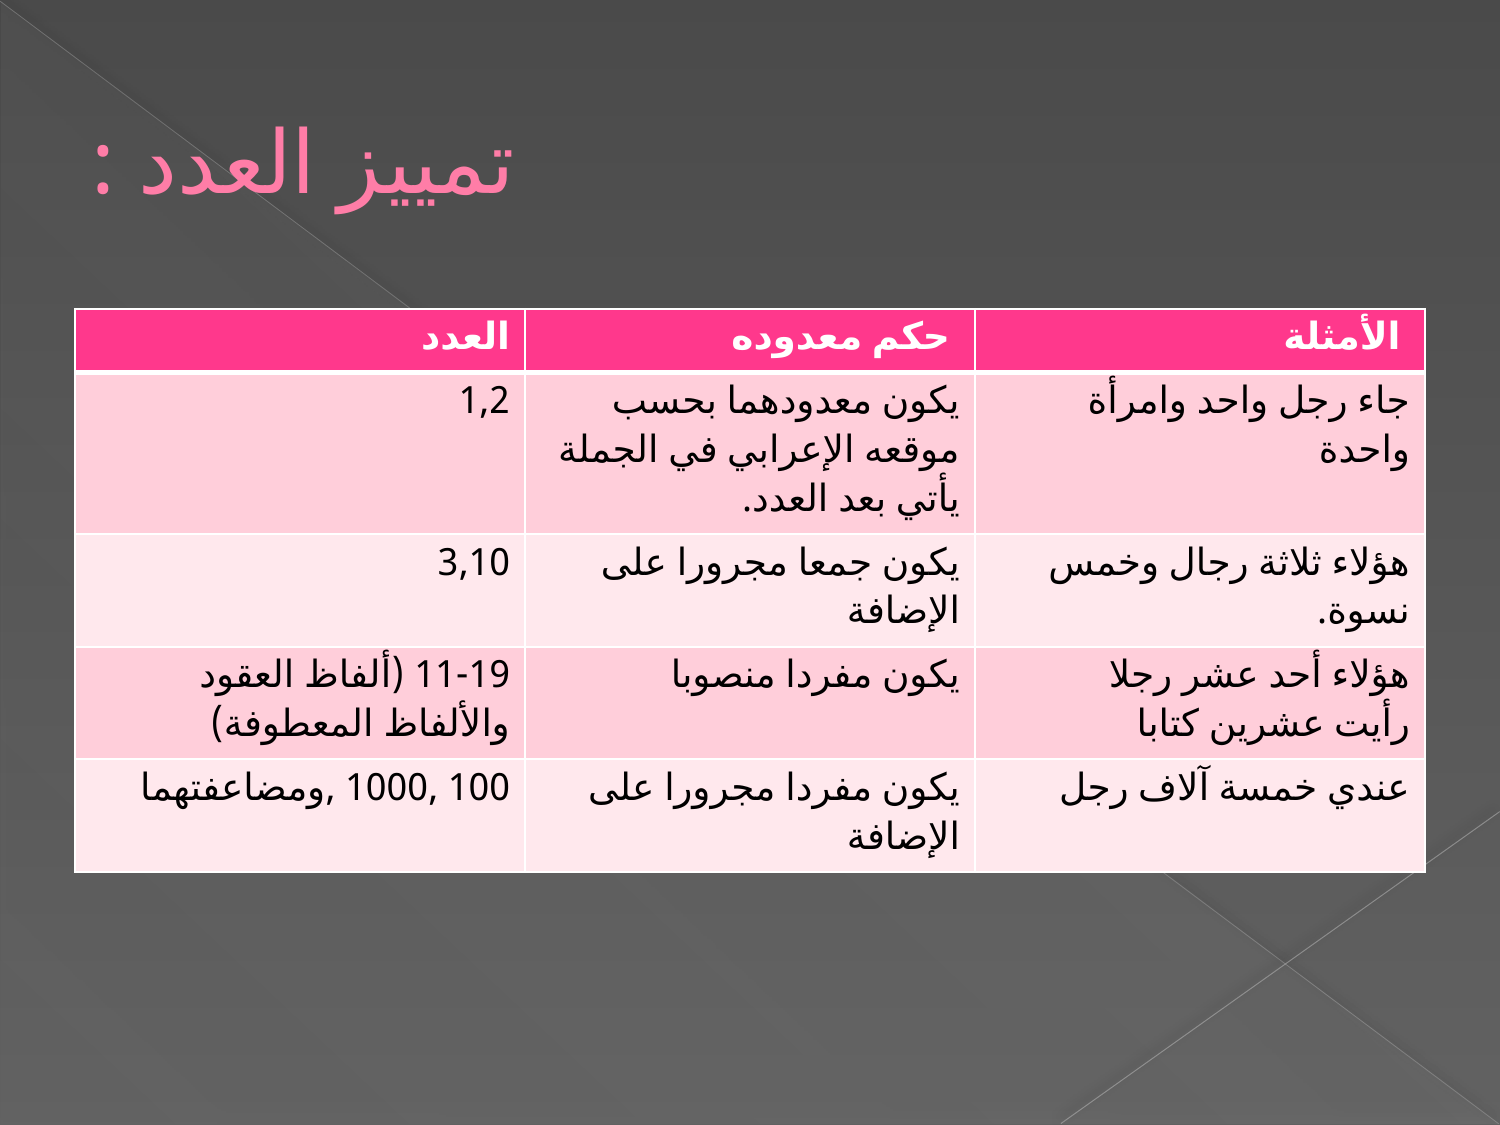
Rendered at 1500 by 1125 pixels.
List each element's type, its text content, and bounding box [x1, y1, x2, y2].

title تمييز العدد : [75, 43, 1425, 274]
table_cell 3,10 [76, 535, 524, 646]
table_cell جاء رجل واحد وامرأة واحدة [976, 375, 1424, 533]
table_header الأمثلة [976, 310, 1424, 370]
table_cell يكون معدودهما بحسب موقعه الإعرابي في الجملة يأتي بعد العدد. [526, 375, 974, 533]
table_cell يكون مفردا منصوبا [526, 648, 974, 758]
table_cell 1,2 [76, 375, 524, 533]
table_cell هؤلاء ثلاثة رجال وخمس نسوة. [976, 535, 1424, 646]
table_cell يكون مفردا مجرورا على الإضافة [526, 760, 974, 871]
table_cell هؤلاء أحد عشر رجلا رأيت عشرين كتابا [976, 648, 1424, 758]
table_header العدد [76, 310, 524, 370]
table_cell عندي خمسة آلاف رجل [976, 760, 1424, 871]
table_cell 100 ,1000 ,ومضاعفتهما [76, 760, 524, 871]
table_cell 11-19 (ألفاظ العقود والألفاظ المعطوفة) [76, 648, 524, 758]
table_cell يكون جمعا مجرورا على الإضافة [526, 535, 974, 646]
table_header حكم معدوده [526, 310, 974, 370]
